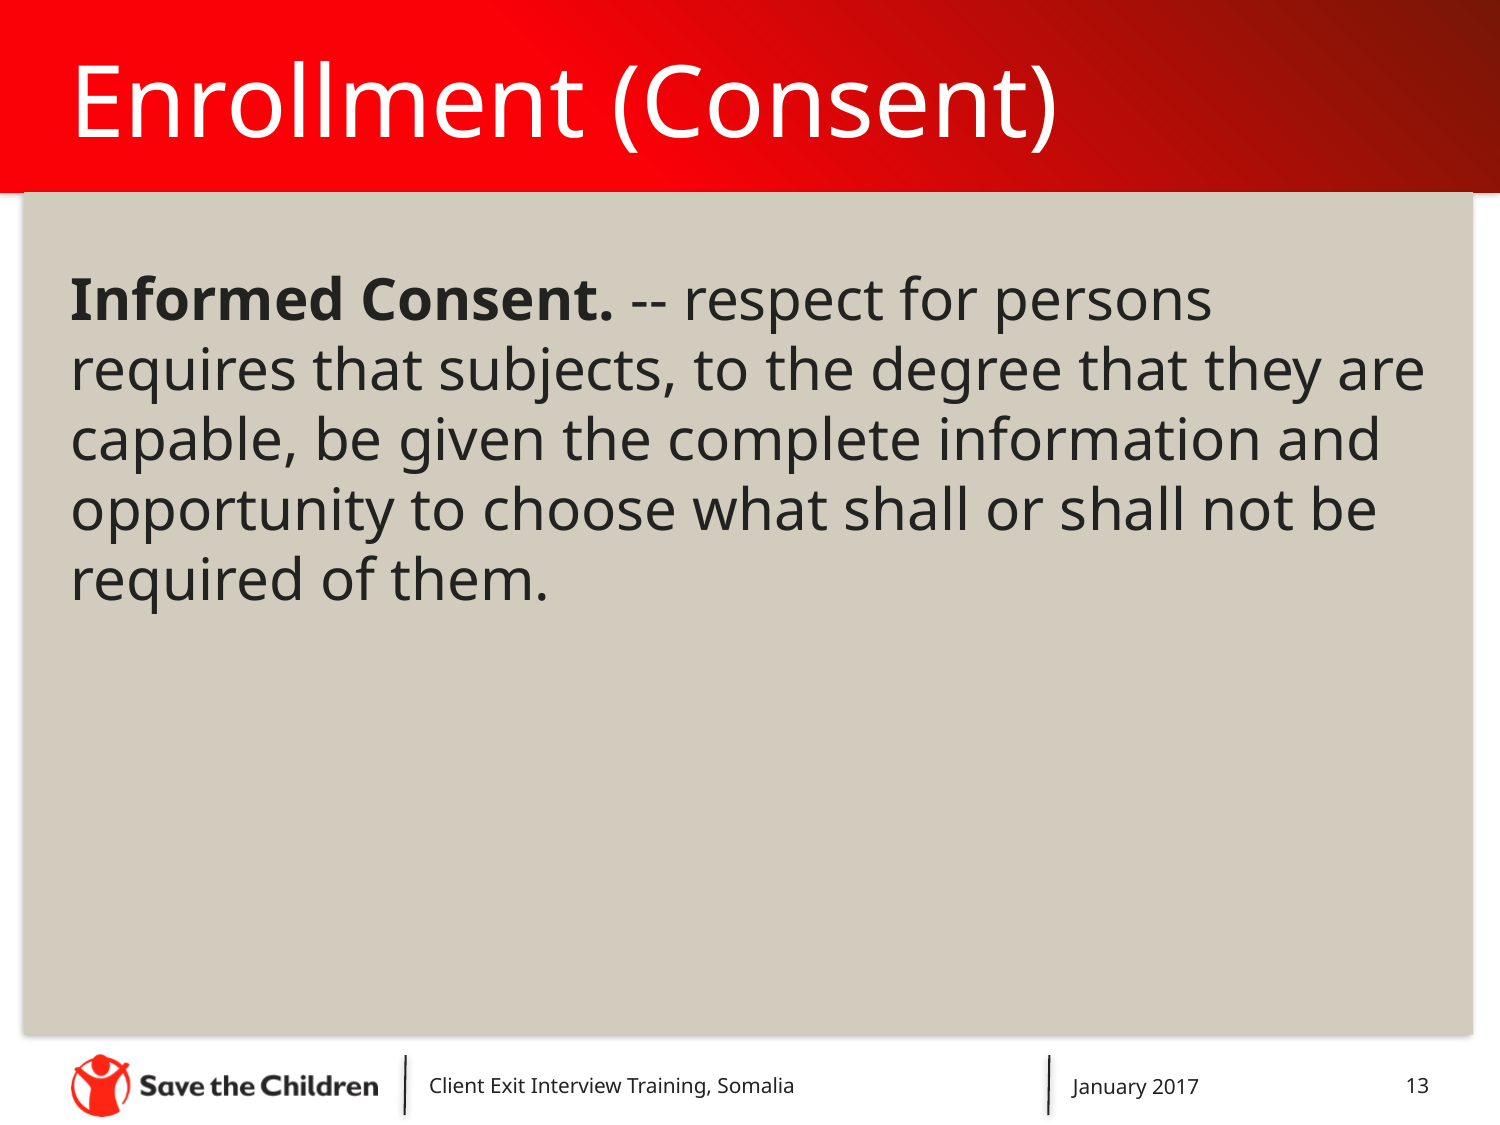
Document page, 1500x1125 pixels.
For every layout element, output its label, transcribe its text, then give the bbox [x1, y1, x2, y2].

list Informed Consent. -- respect for persons requires that subjects, to the degree that they are capable, be given the complete information and opportunity to choose what shall or shall not be required of them. [70, 262, 1429, 1009]
footer Client Exit Interview Training, Somalia [414, 1056, 1042, 1117]
title Enrollment (Consent) [69, 33, 1429, 163]
picture [71, 1054, 378, 1117]
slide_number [1057, 1056, 1317, 1117]
slide_number 13 [1317, 1056, 1445, 1117]
